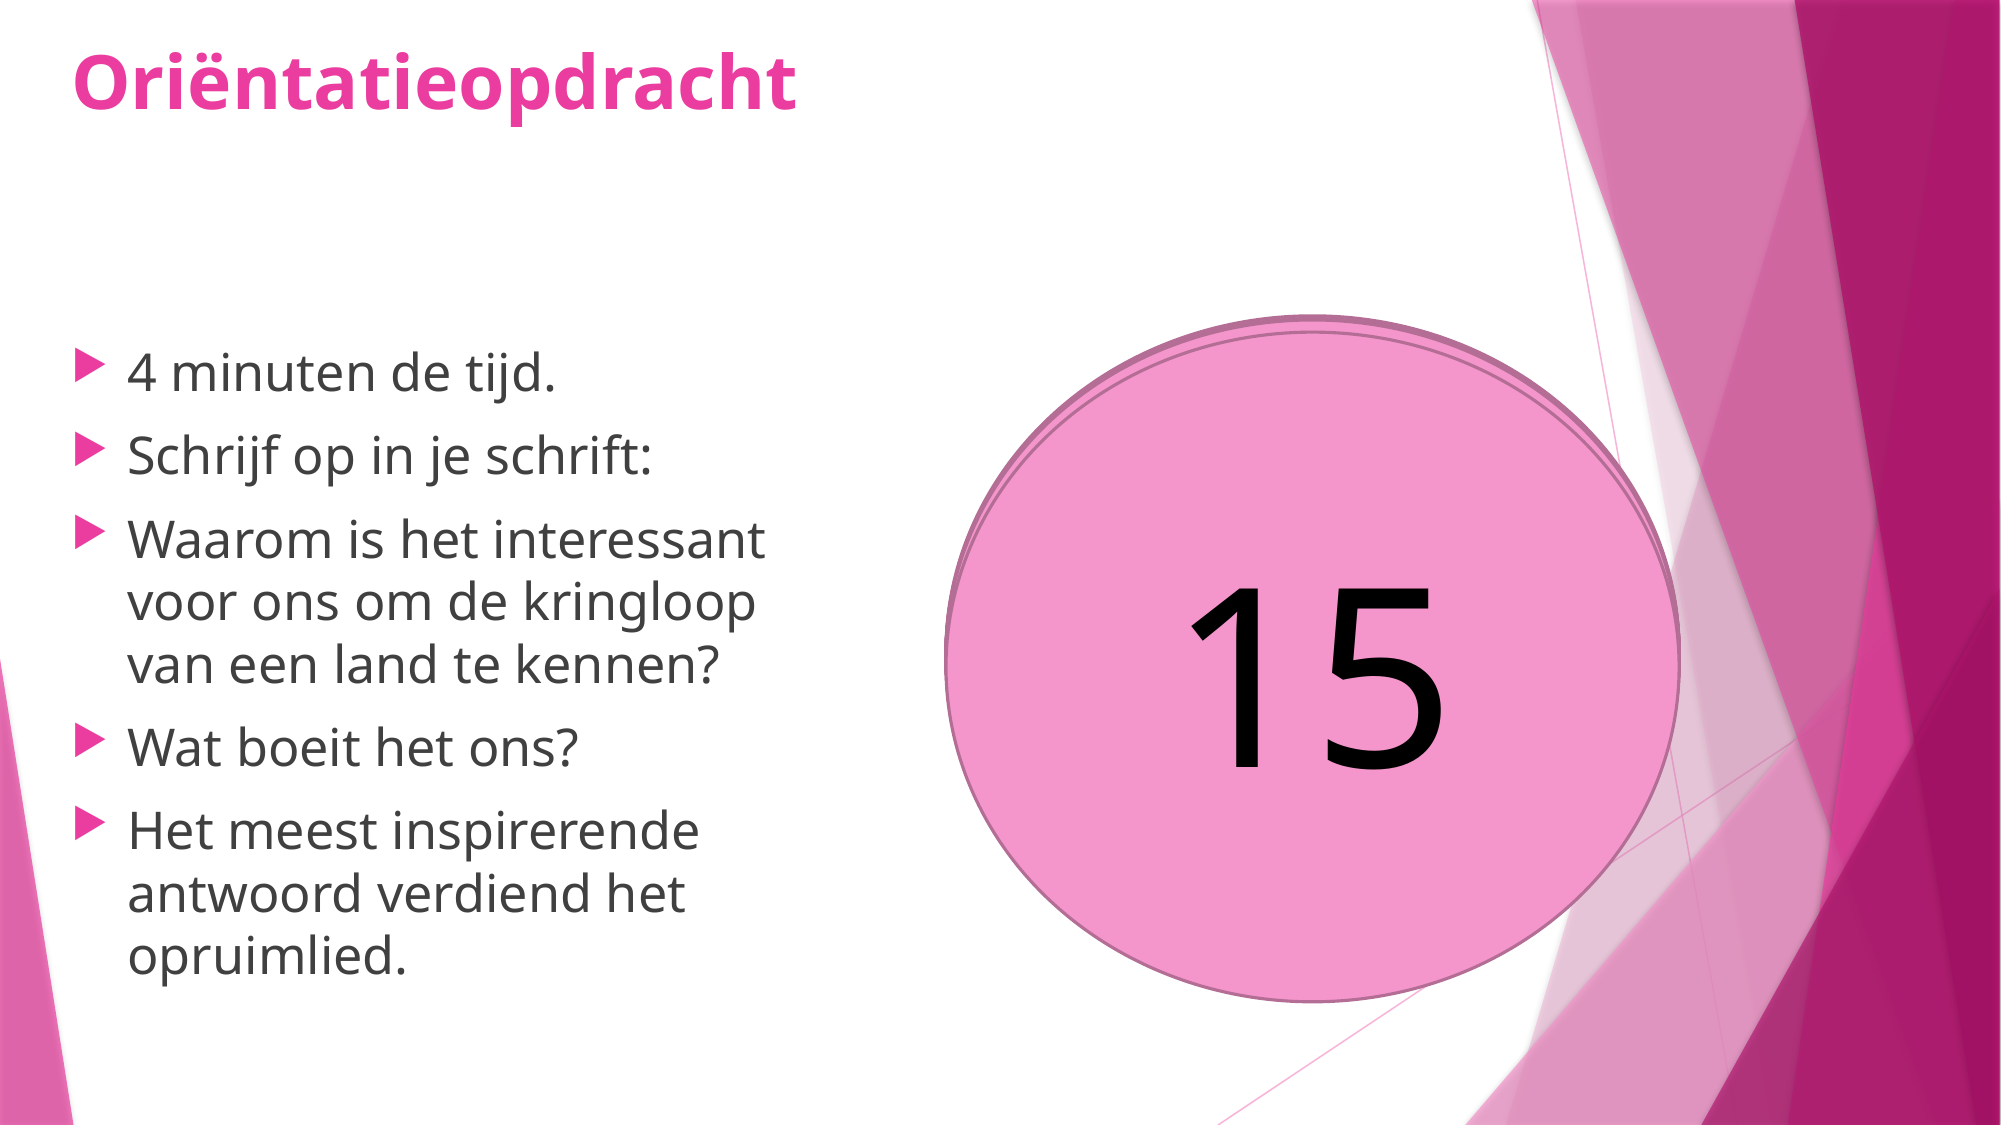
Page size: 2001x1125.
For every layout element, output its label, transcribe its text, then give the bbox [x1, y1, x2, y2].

text_box 14 [944, 318, 1681, 648]
text_box 15 [944, 330, 1681, 1004]
title Oriëntatieopdracht [56, 27, 1522, 319]
text_box 10 [959, 314, 1668, 562]
list 4 minuten de tijd. Schrijf op in je schrift: Waarom is het interessant voor ons om de kringloop van een land te kennen? Wat boeit het ons? Het meest inspirerende antwoord verdiend het opruimlied. [56, 332, 865, 1112]
